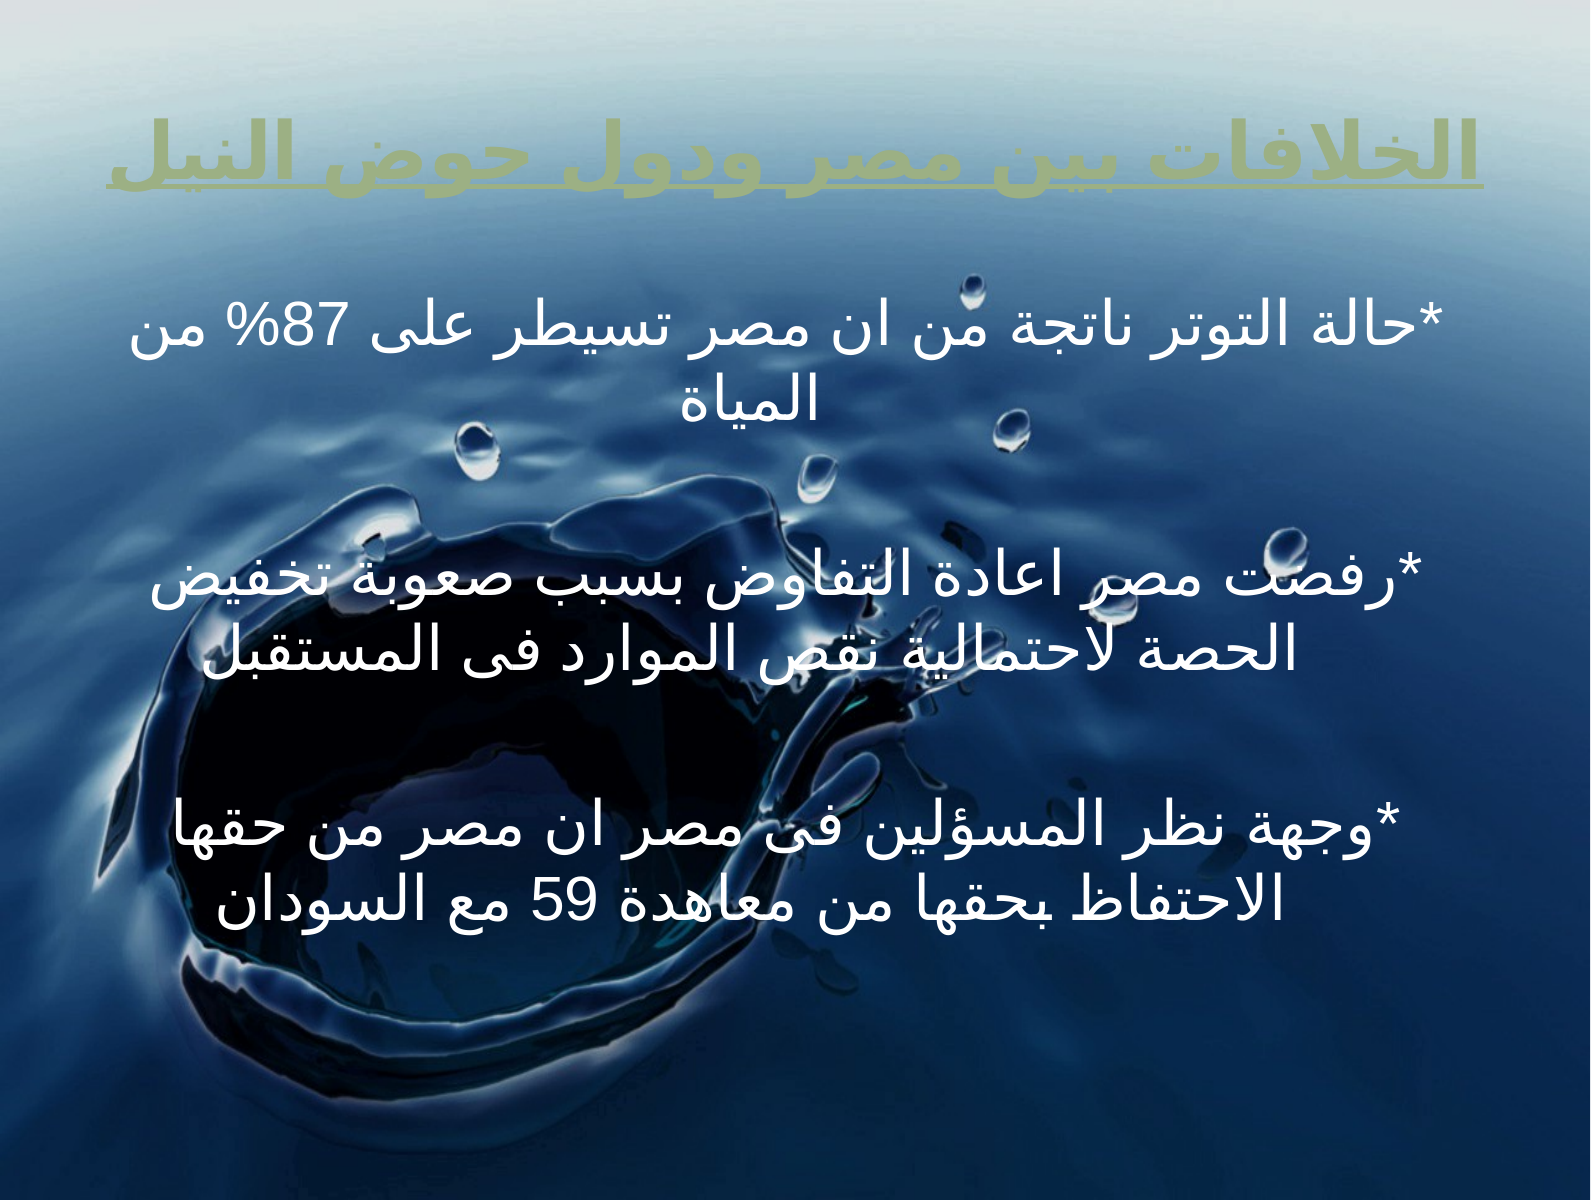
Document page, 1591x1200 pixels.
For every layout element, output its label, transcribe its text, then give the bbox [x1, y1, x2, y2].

list *حالة التوتر ناتجة من ان مصر تسيطر على 87% من المياة *رفضت مصر اعادة التفاوض بسبب صعوبة تخفيض الحصة لاحتمالية نقص الموارد فى المستقبل *وجهة نظر المسؤلين فى مصر ان مصر من حقها الاحتفاظ بحقها من معاهدة 59 مع السودان [82, 275, 1514, 1067]
title الخلافات بين مصر ودول حوض النيل [79, 48, 1511, 249]
picture [0, 0, 1591, 1200]
